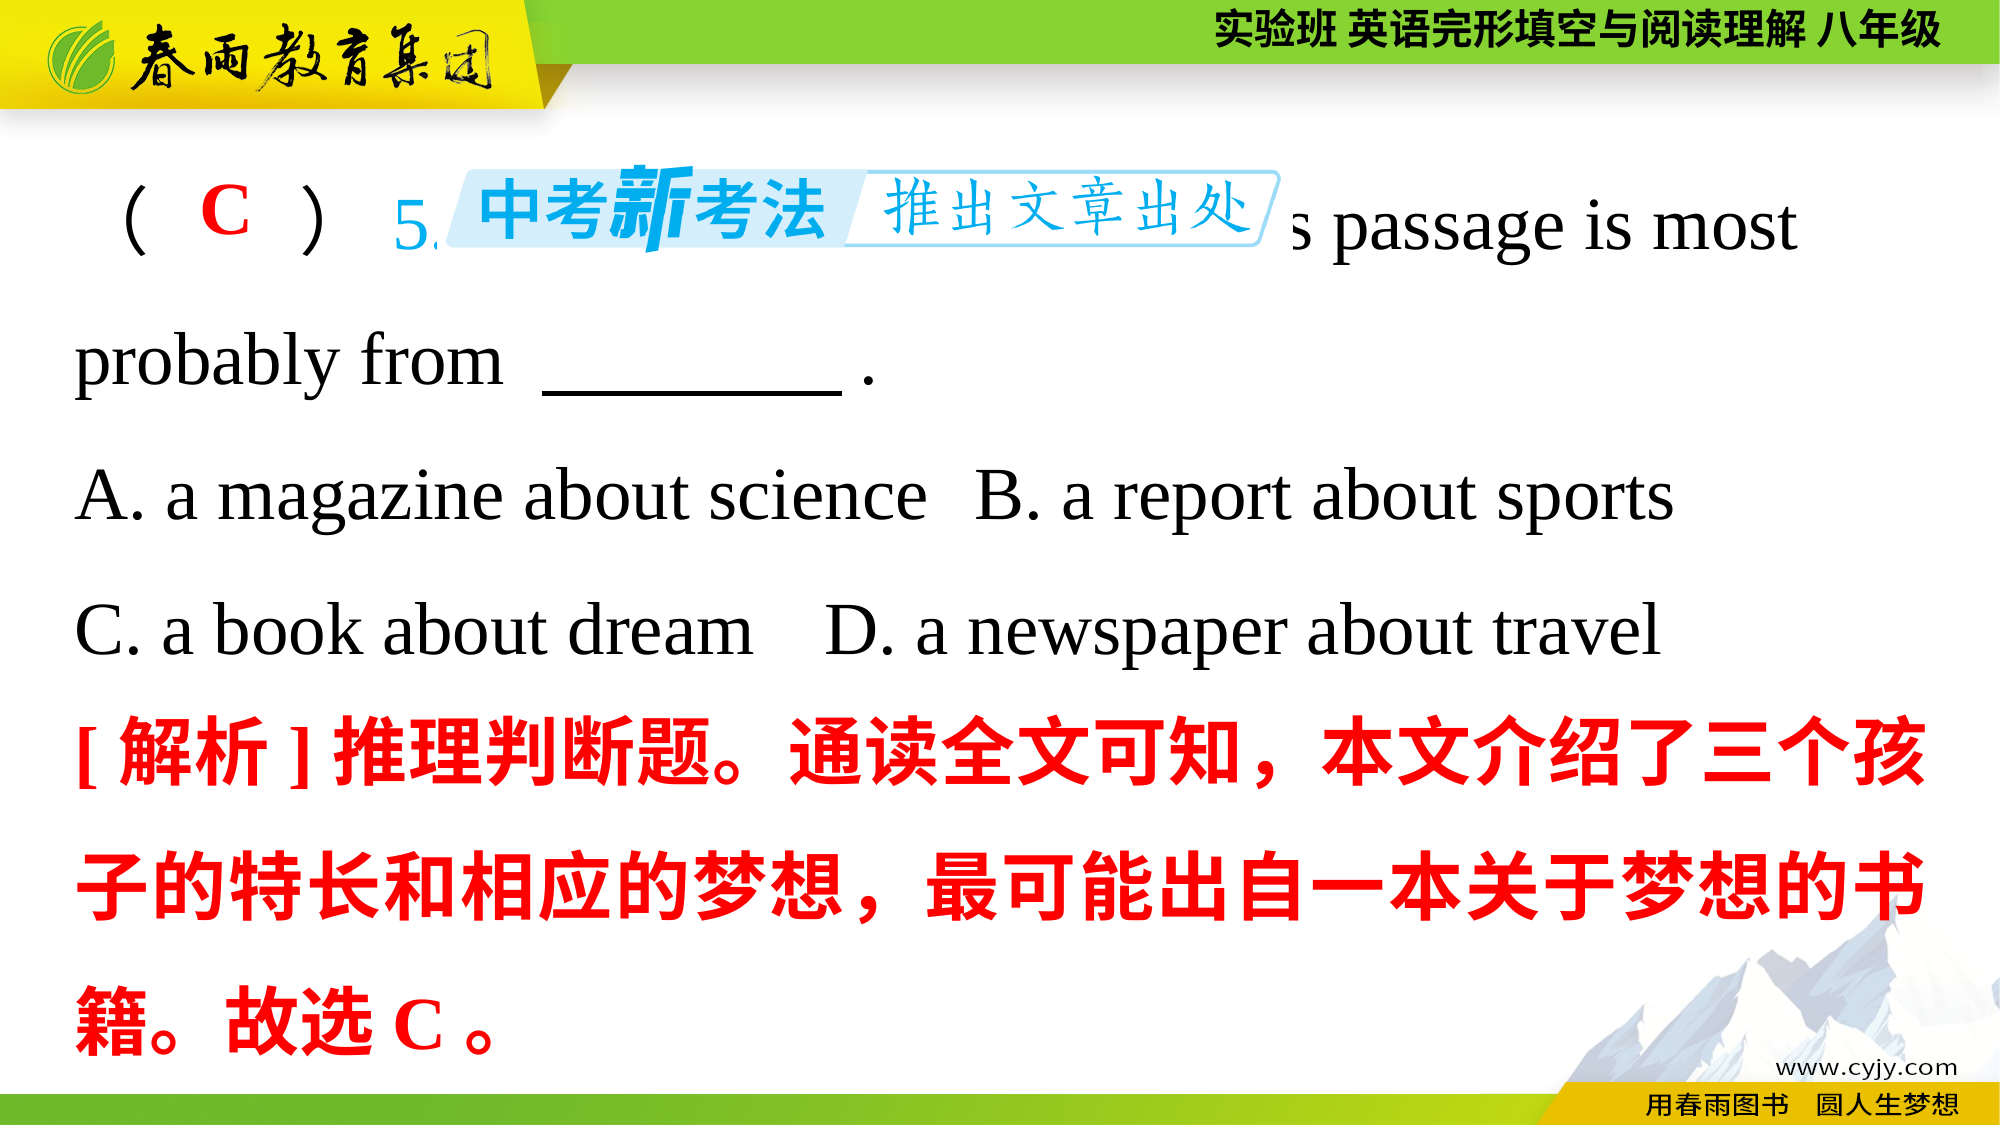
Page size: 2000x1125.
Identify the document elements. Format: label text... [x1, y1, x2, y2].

list （ ）5. This passage is most probably from . A. a magazine about science B. a report about sports C. a book about dream D. a newspaper about travel [59, 122, 1944, 651]
text_box C [184, 152, 269, 257]
picture [0, 0, 2000, 1125]
text_box [解析]推理判断题。通读全文可知，本文介绍了三个孩子的特长和相应的梦想，最可能出自一本关于梦想的书籍。故选C。 [59, 651, 1944, 1072]
